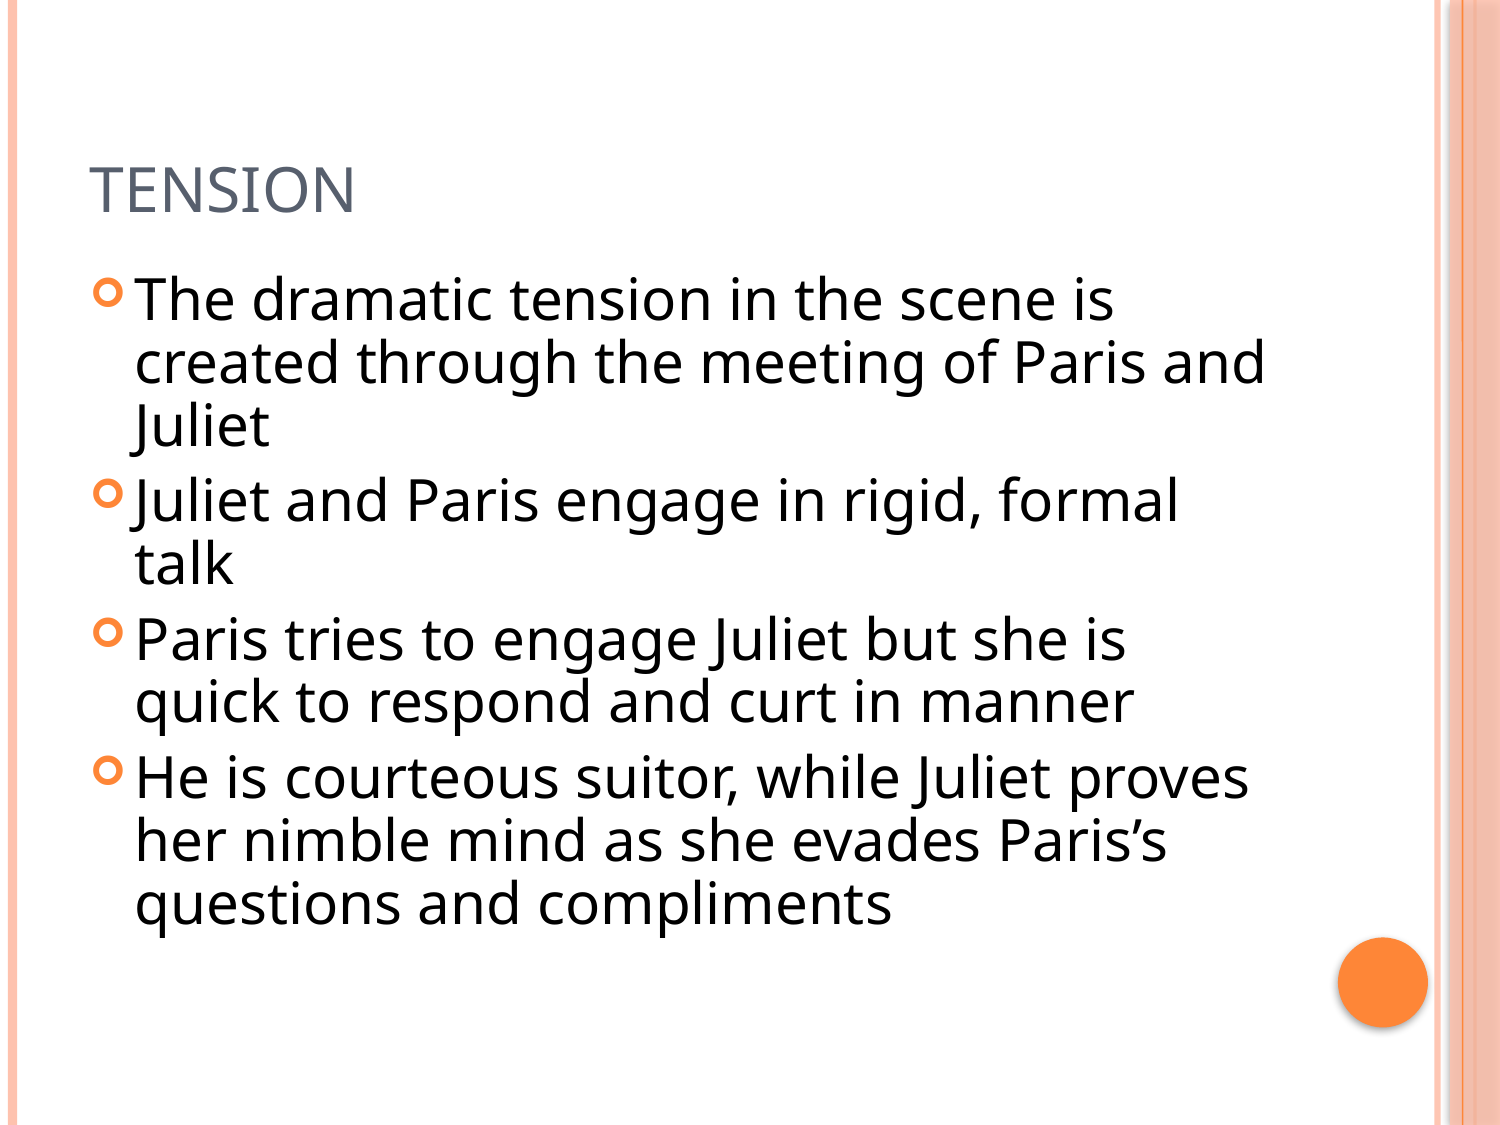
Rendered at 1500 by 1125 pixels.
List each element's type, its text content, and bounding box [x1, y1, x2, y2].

list The dramatic tension in the scene is created through the meeting of Paris and Juliet Juliet and Paris engage in rigid, formal talk Paris tries to engage Juliet but she is quick to respond and curt in manner He is courteous suitor, while Juliet proves her nimble mind as she evades Paris’s questions and compliments [75, 262, 1300, 1062]
title Tension [75, 45, 1300, 233]
